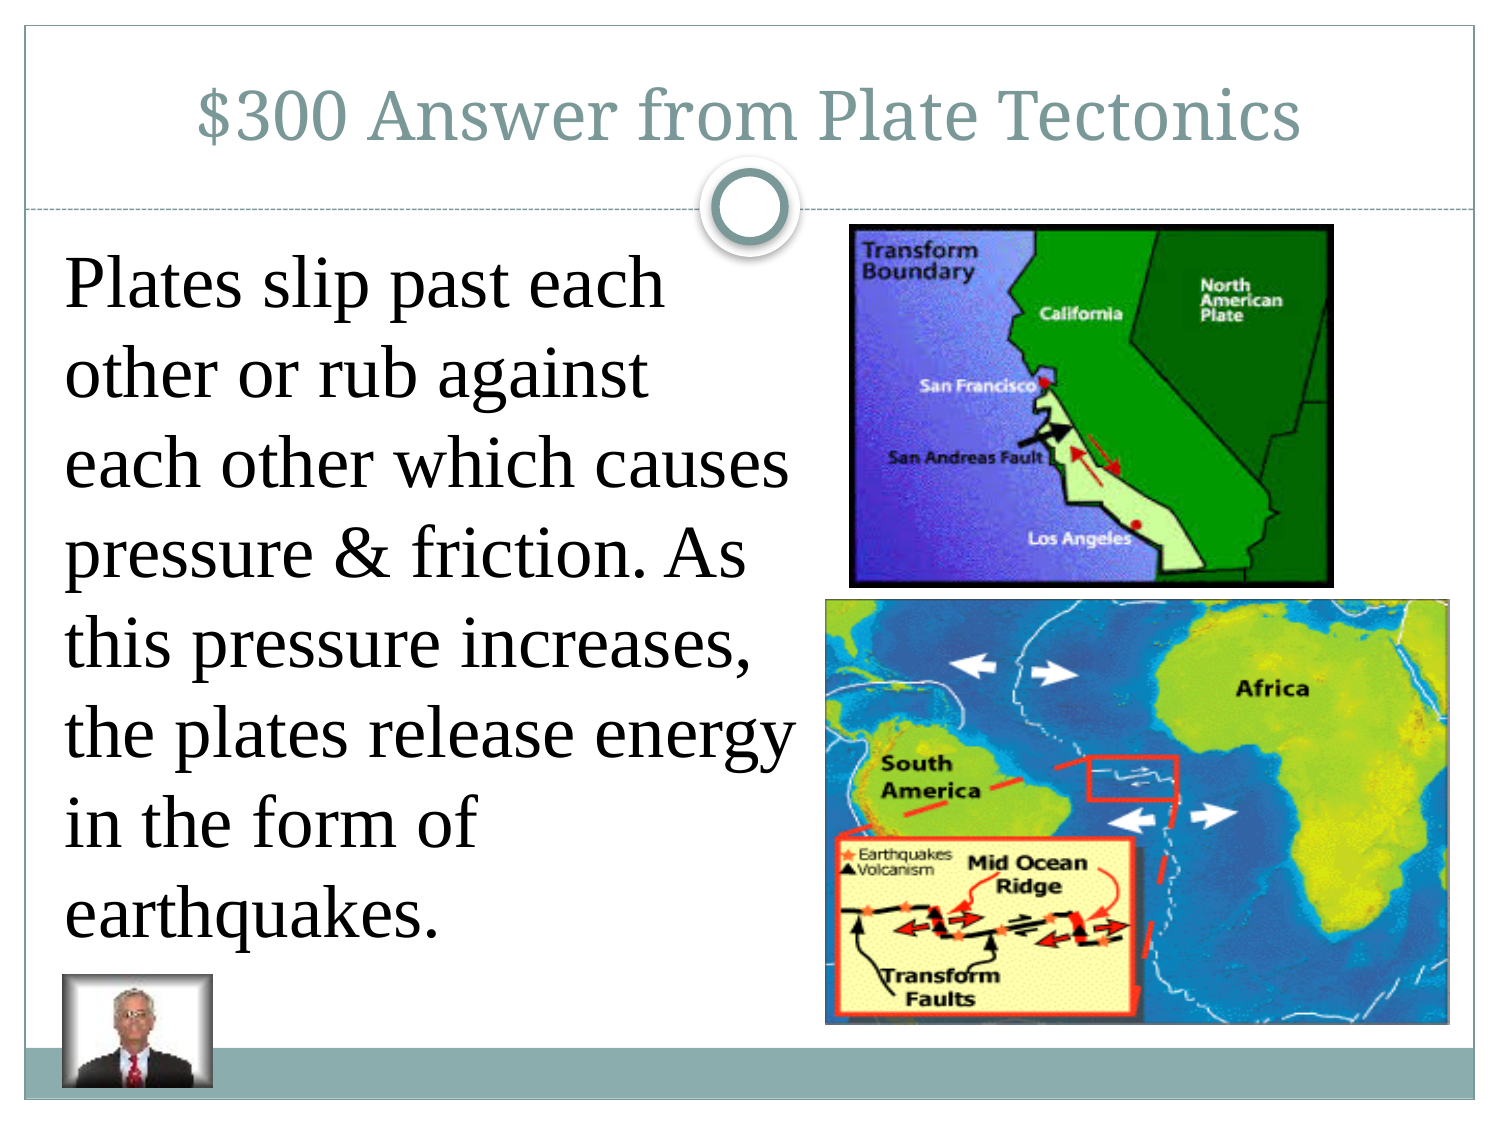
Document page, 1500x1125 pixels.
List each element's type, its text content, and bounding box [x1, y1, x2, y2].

title $300 Answer from Plate Tectonics [49, 37, 1450, 162]
picture [62, 974, 213, 1088]
picture [824, 599, 1451, 1026]
text_box Plates slip past each other or rub against each other which causes pressure & friction. As this pressure increases, the plates release energy in the form of earthquakes. [49, 224, 813, 960]
picture [849, 224, 1334, 588]
